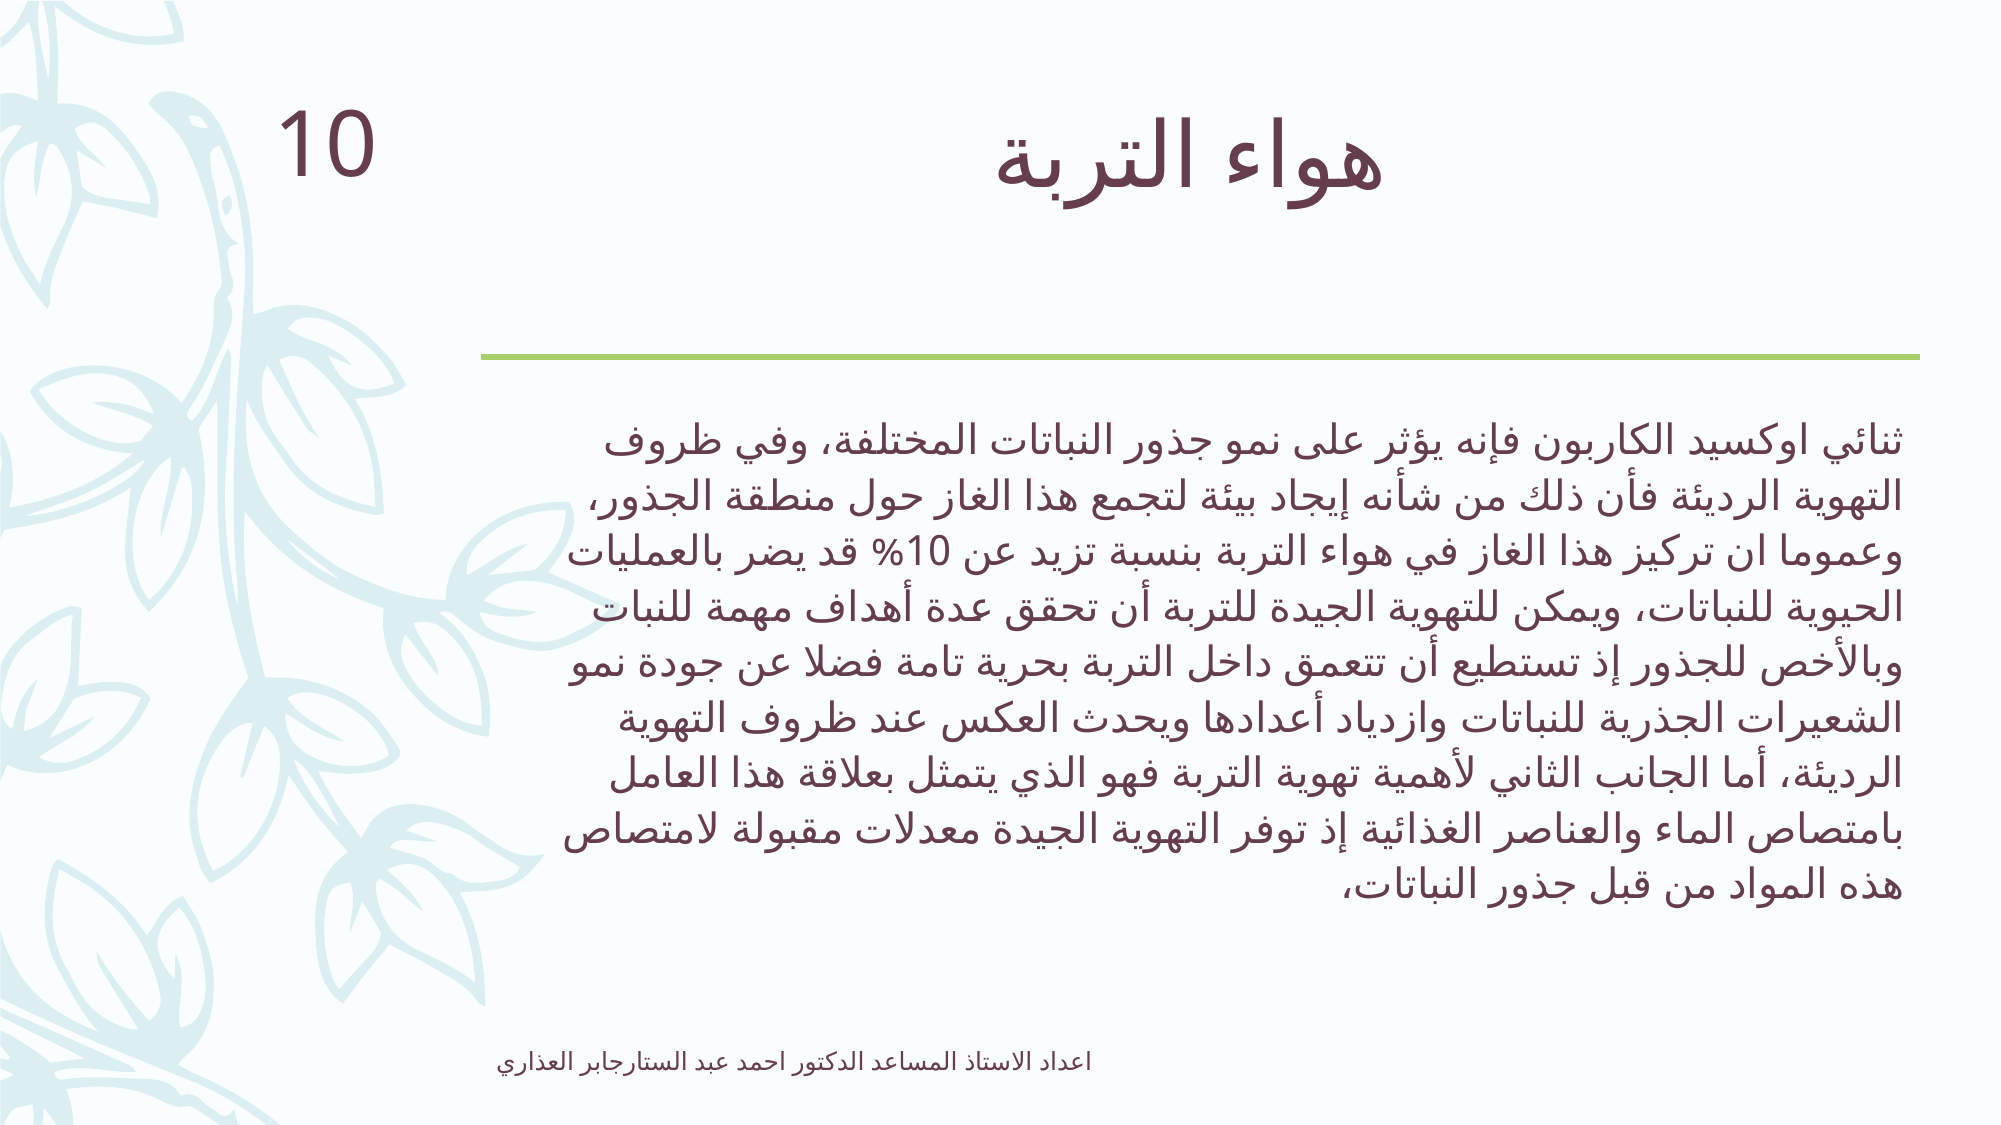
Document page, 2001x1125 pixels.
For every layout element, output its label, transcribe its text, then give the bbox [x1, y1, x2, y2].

list ثنائي اوكسيد الكاربون فإنه يؤثر على نمو جذور النباتات المختلفة، وفي ظروف التهوية الرديئة فأن ذلك من شأنه إيجاد بيئة لتجمع هذا الغاز حول منطقة الجذور، وعموما ان تركيز هذا الغاز في هواء التربة بنسبة تزيد عن 10% قد يضر بالعمليات الحيوية للنباتات، ويمكن للتهوية الجيدة للتربة أن تحقق عدة أهداف مهمة للنبات وبالأخص للجذور إذ تستطيع أن تتعمق داخل التربة بحرية تامة فضلا عن جودة نمو الشعيرات الجذرية للنباتات وازدياد أعدادها ويحدث العكس عند ظروف التهوية الرديئة، أما الجانب الثاني لأهمية تهوية التربة فهو الذي يتمثل بعلاقة هذا العامل بامتصاص الماء والعناصر الغذائية إذ توفر التهوية الجيدة معدلات مقبولة لامتصاص هذه المواد من قبل جذور النباتات، [481, 399, 1920, 999]
slide_number 10 [84, 118, 394, 218]
title هواء التربة [460, 93, 1920, 350]
footer اعداد الاستاذ المساعد الدكتور احمد عبد الستارجابر العذاري [481, 1032, 1411, 1093]
